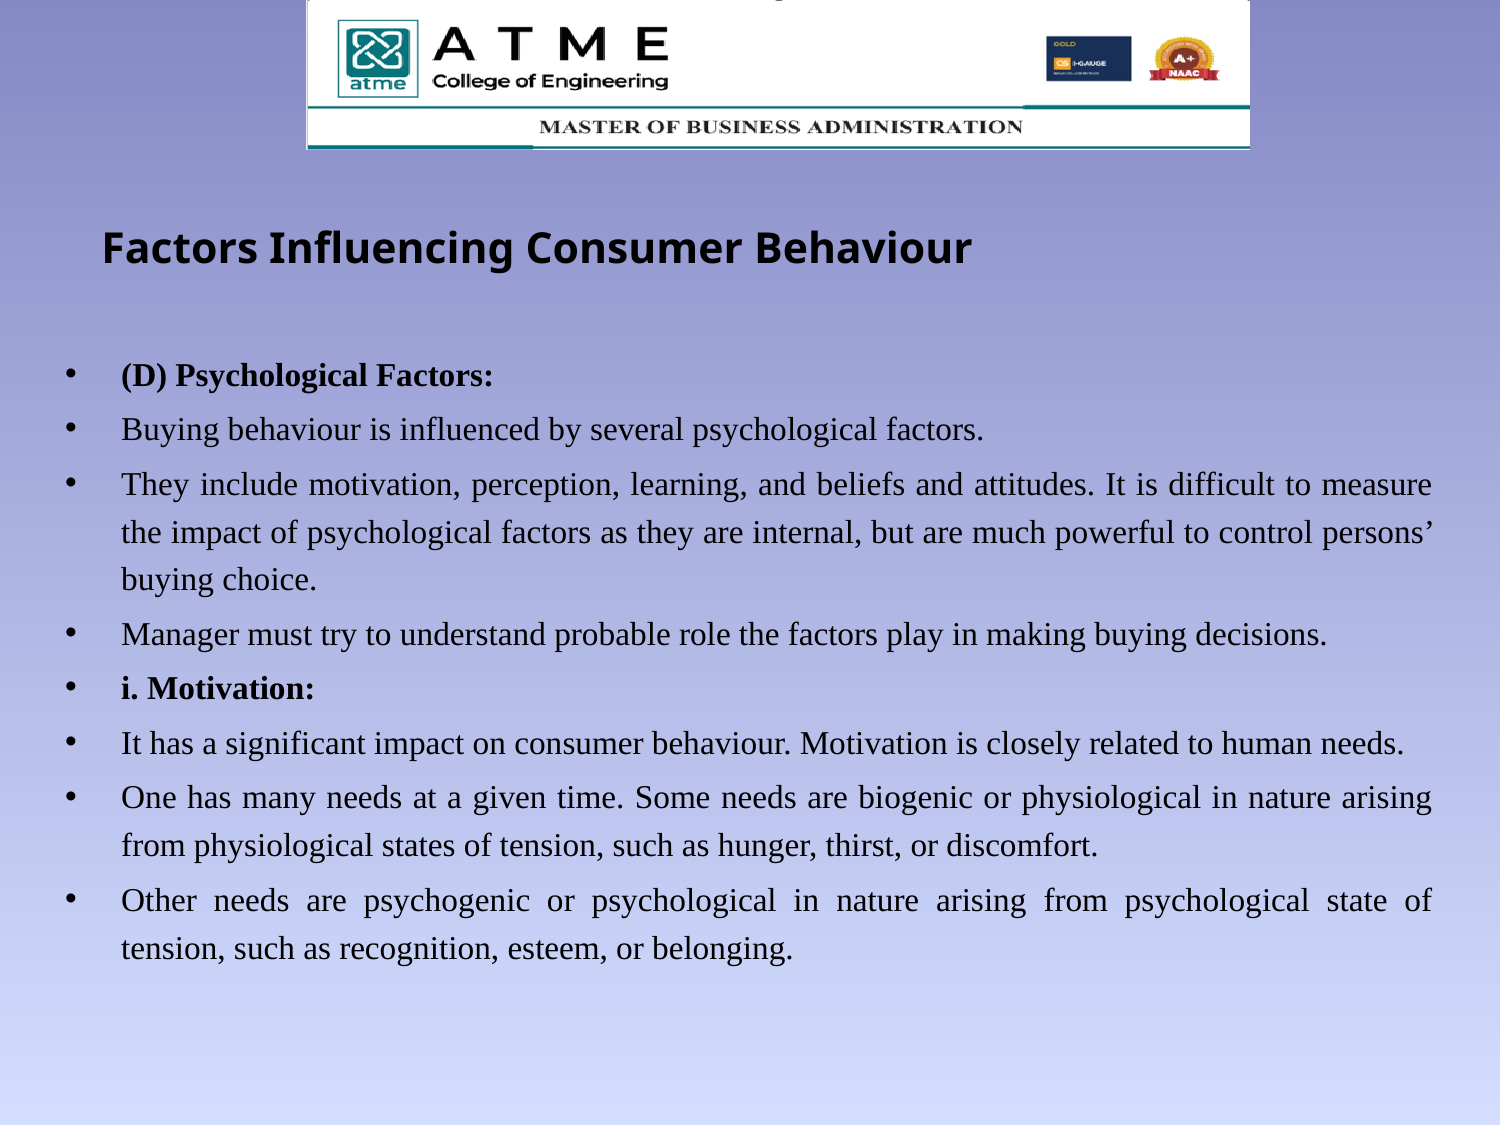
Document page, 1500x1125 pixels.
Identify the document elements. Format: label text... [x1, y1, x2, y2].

picture [306, 0, 1250, 150]
list (D) Psychological Factors: Buying behaviour is influenced by several psychological factors. They include motivation, perception, learning, and beliefs and attitudes. It is difficult to measure the impact of psychological factors as they are internal, but are much powerful to control persons’ buying choice. Manager must try to understand probable role the factors play in making buying decisions. i. Motivation: It has a significant impact on consumer behaviour. Motivation is closely related to human needs. One has many needs at a given time. Some needs are biogenic or physiological in nature arising from physiological states of tension, such as hunger, thirst, or discomfort. Other needs are psychogenic or psychological in nature arising from psychological state of tension, such as recognition, esteem, or belonging. [50, 337, 1450, 1100]
title Factors Influencing Consumer Behaviour [0, 212, 1213, 280]
